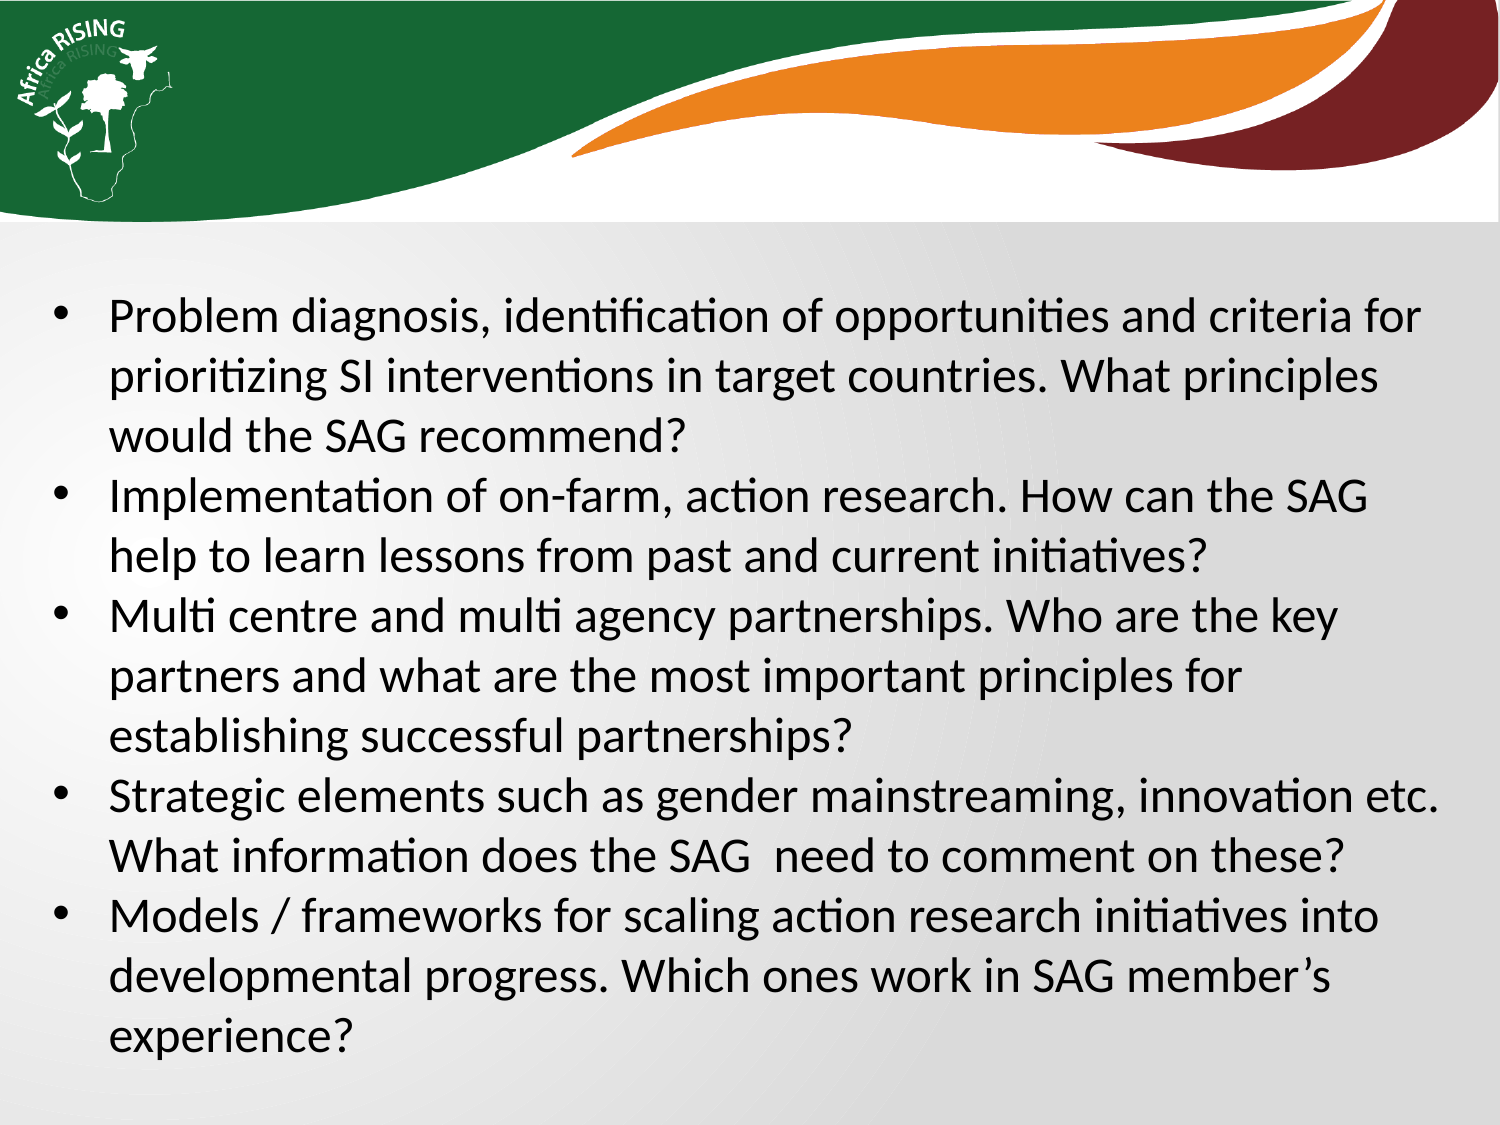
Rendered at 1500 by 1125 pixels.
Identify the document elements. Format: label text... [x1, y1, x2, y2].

picture [0, 0, 1499, 222]
text_box Problem diagnosis, identification of opportunities and criteria for prioritizing SI interventions in target countries. What principles would the SAG recommend? Implementation of on-farm, action research. How can the SAG help to learn lessons from past and current initiatives? Multi centre and multi agency partnerships. Who are the key partners and what are the most important principles for establishing successful partnerships? Strategic elements such as gender mainstreaming, innovation etc. What information does the SAG need to comment on these? Models / frameworks for scaling action research initiatives into developmental progress. Which ones work in SAG member’s experience? [37, 274, 1463, 1070]
